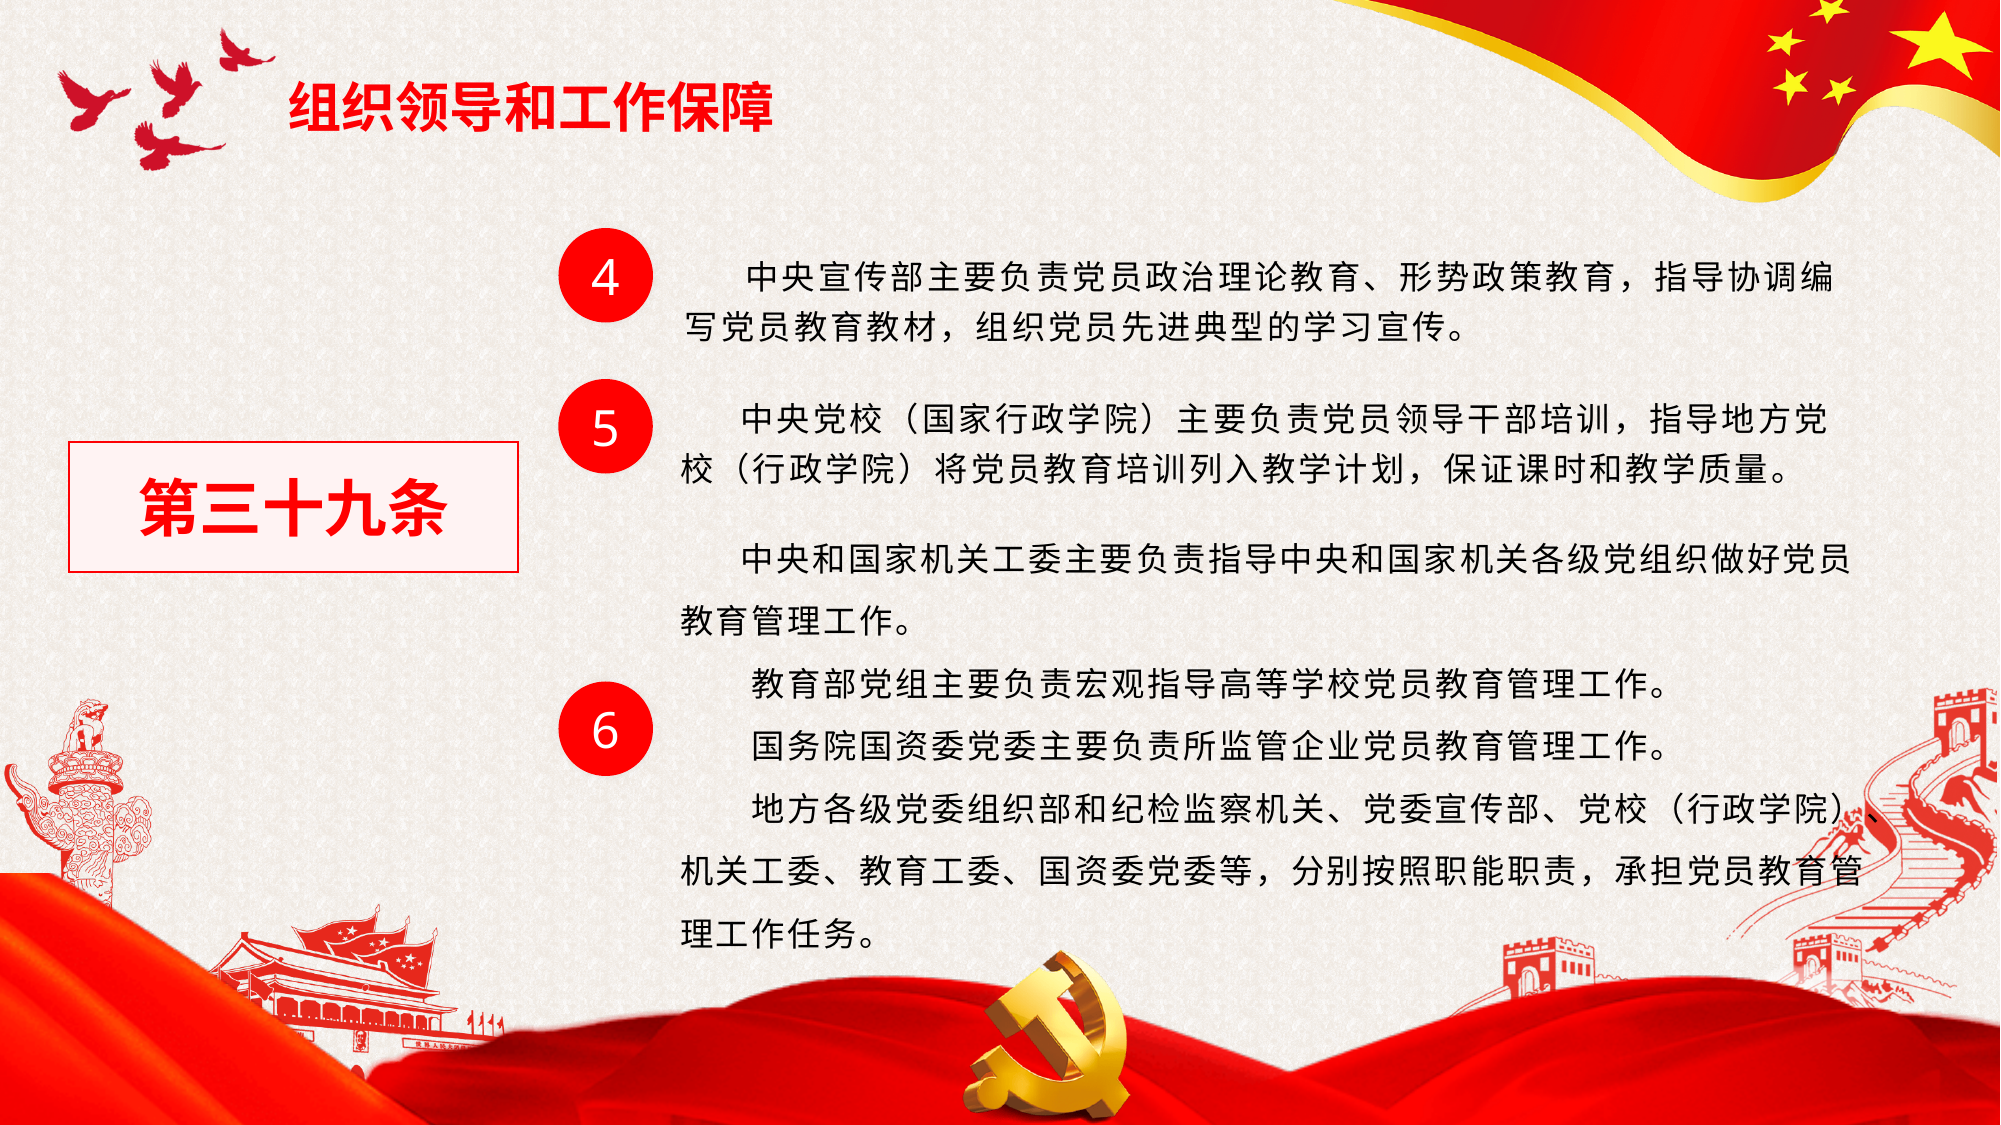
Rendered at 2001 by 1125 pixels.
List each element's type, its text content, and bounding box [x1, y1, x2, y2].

text_box 组织领导和工作保障 [266, 63, 907, 149]
text_box 5 [557, 377, 654, 475]
text_box 中央宣传部主要负责党员政治理论教育、形势政策教育，指导协调编写党员教育教材，组织党员先进典型的学习宣传。 [668, 237, 1883, 355]
text_box 中央党校（国家行政学院）主要负责党员领导干部培训，指导地方党校（行政学院）将党员教育培训列入教学计划，保证课时和教学质量。 [663, 379, 1865, 497]
text_box 4 [557, 226, 655, 324]
text_box 第三十九条 [68, 441, 519, 573]
text_box 6 [557, 680, 655, 778]
text_box 中央和国家机关工委主要负责指导中央和国家机关各级党组织做好党员教育管理工作。 教育部党组主要负责宏观指导高等学校党员教育管理工作。 国务院国资委党委主要负责所监管企业党员教育管理工作。 地方各级党委组织部和纪检监察机关、党委宣传部、党校（行政学院）、机关工委、教育工委、国资委党委等，分别按照职能职责，承担党员教育管理工作任务。 [663, 506, 1888, 977]
picture [0, 0, 2000, 1125]
